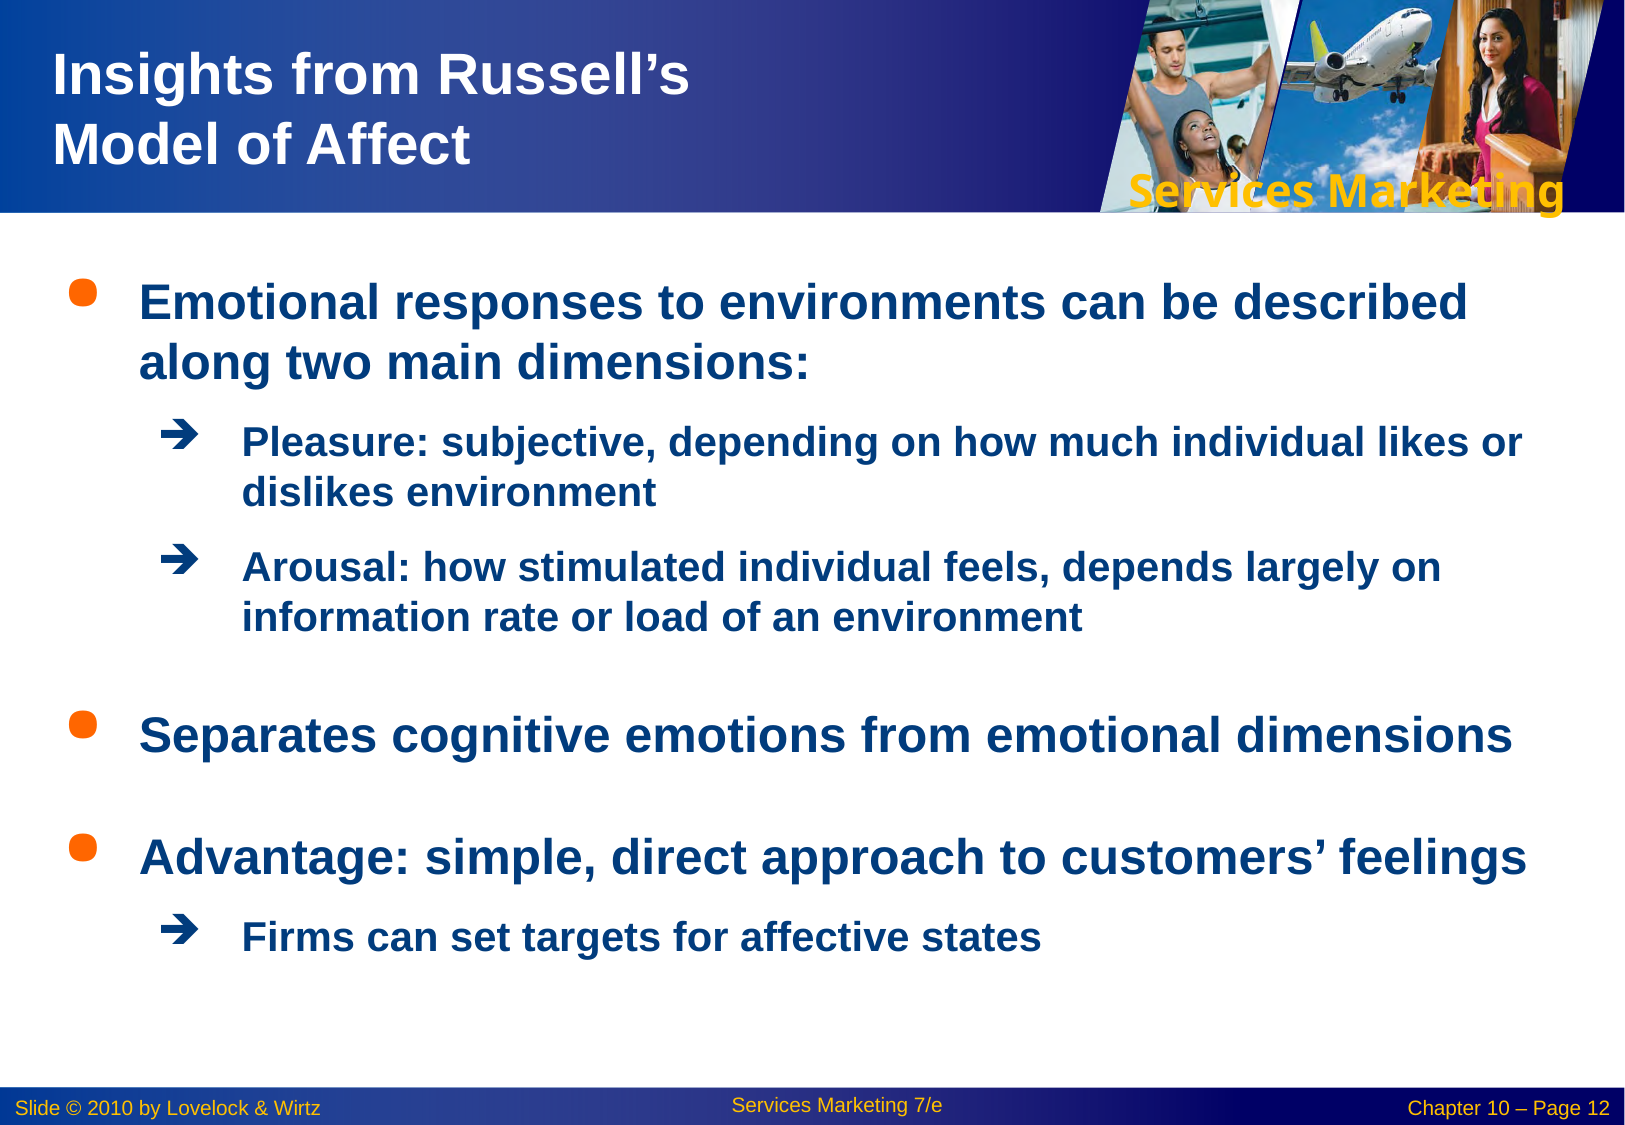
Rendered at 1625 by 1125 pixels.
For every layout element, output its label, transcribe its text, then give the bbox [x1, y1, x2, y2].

picture [1162, 186, 1172, 192]
picture [1546, 187, 1556, 202]
picture [1100, 0, 1604, 213]
list Emotional responses to environments can be described along two main dimensions: Pleasure: subjective, depending on how much individual likes or dislikes environment Arousal: how stimulated individual feels, depends largely on information rate or load of an environment Separates cognitive emotions from emotional dimensions Advantage: simple, direct approach to customers’ feelings Firms can set targets for affective states [49, 261, 1588, 1051]
title Insights from Russell’s Model of Affect [36, 37, 850, 176]
